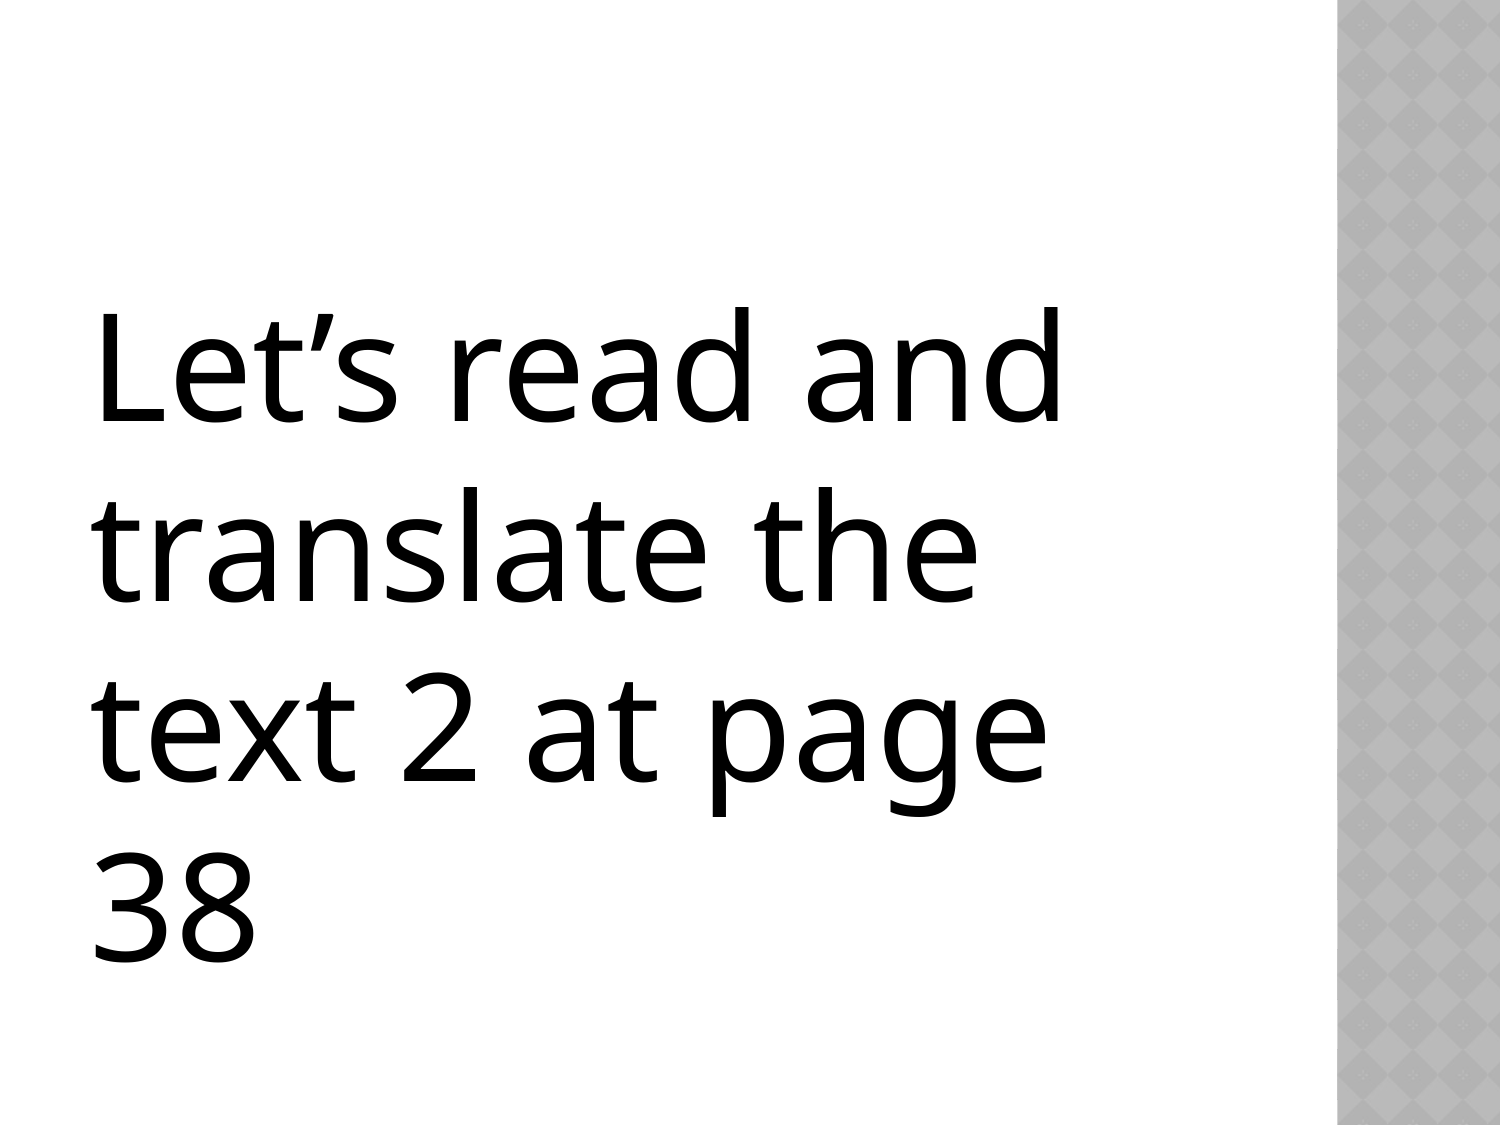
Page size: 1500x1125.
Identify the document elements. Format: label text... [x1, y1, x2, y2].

list Let’s read and translate the text 2 at page 38 [75, 264, 1263, 1059]
